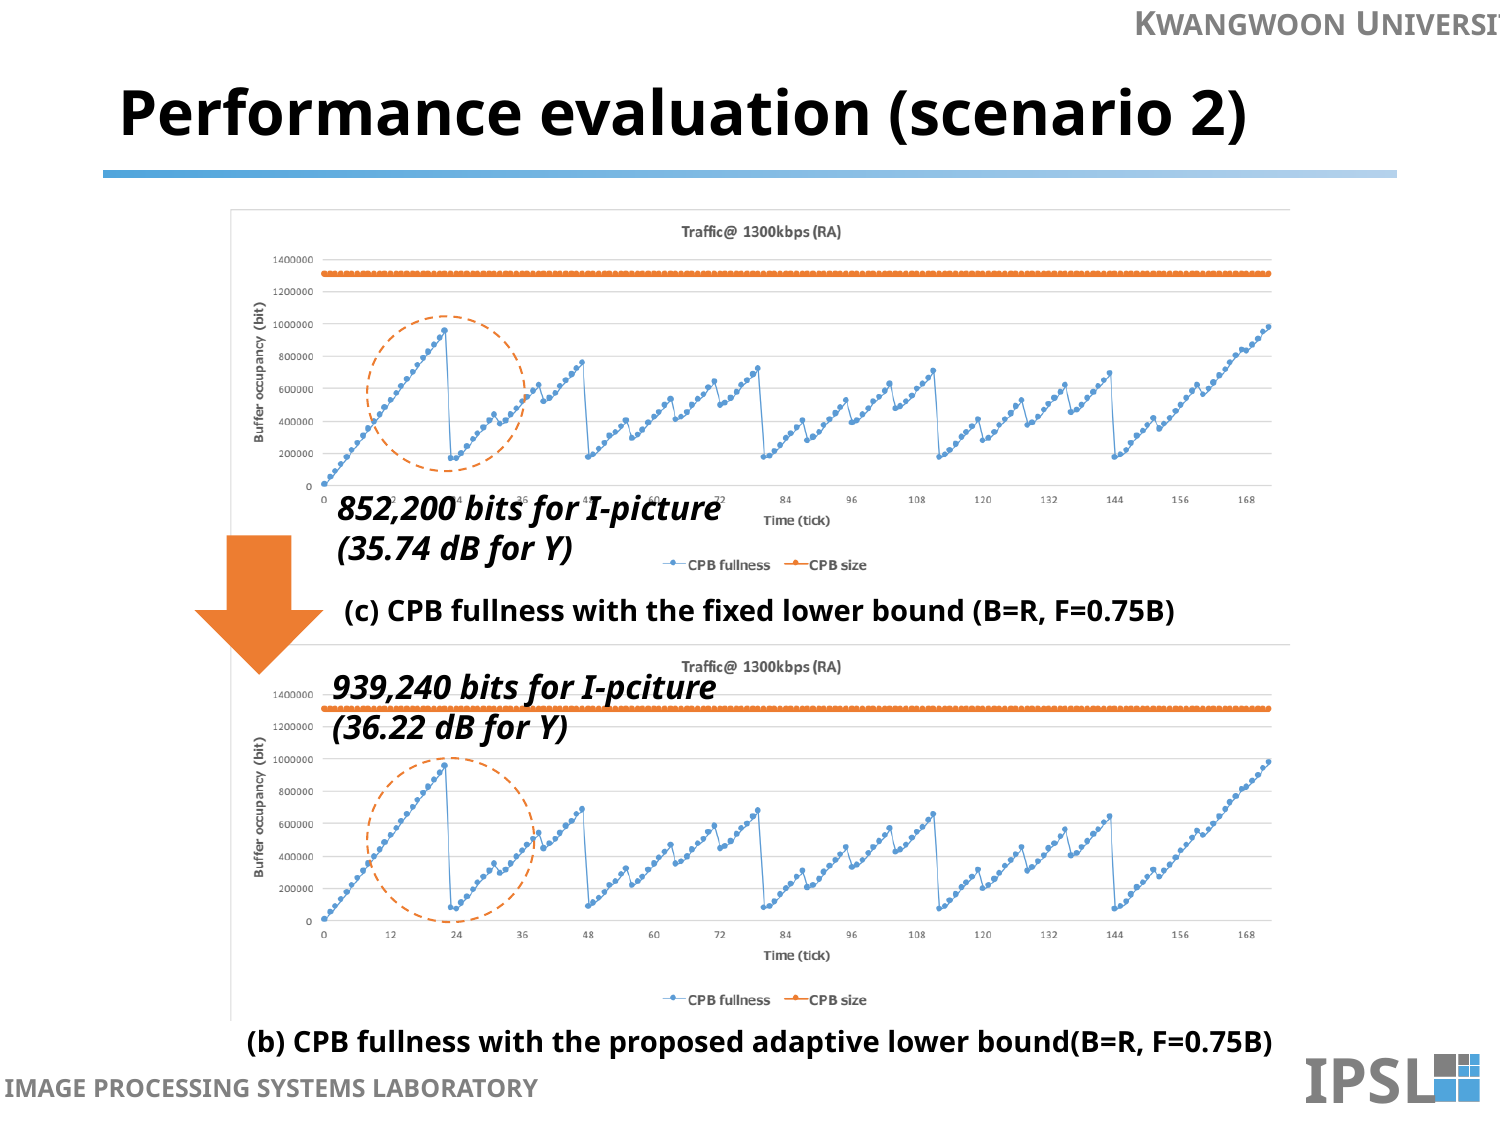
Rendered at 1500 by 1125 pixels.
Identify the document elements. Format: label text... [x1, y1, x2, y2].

picture [230, 209, 1291, 586]
text_box [191, 534, 327, 648]
picture [1430, 1050, 1480, 1108]
picture [230, 644, 1291, 1021]
text_box (b) CPB fullness with the proposed adaptive lower bound(B=R, F=0.75B) [232, 1021, 1289, 1067]
text_box (c) CPB fullness with the fixed lower bound (B=R, F=0.75B) [329, 586, 1191, 635]
title Performance evaluation (scenario 2) [103, 59, 1397, 171]
